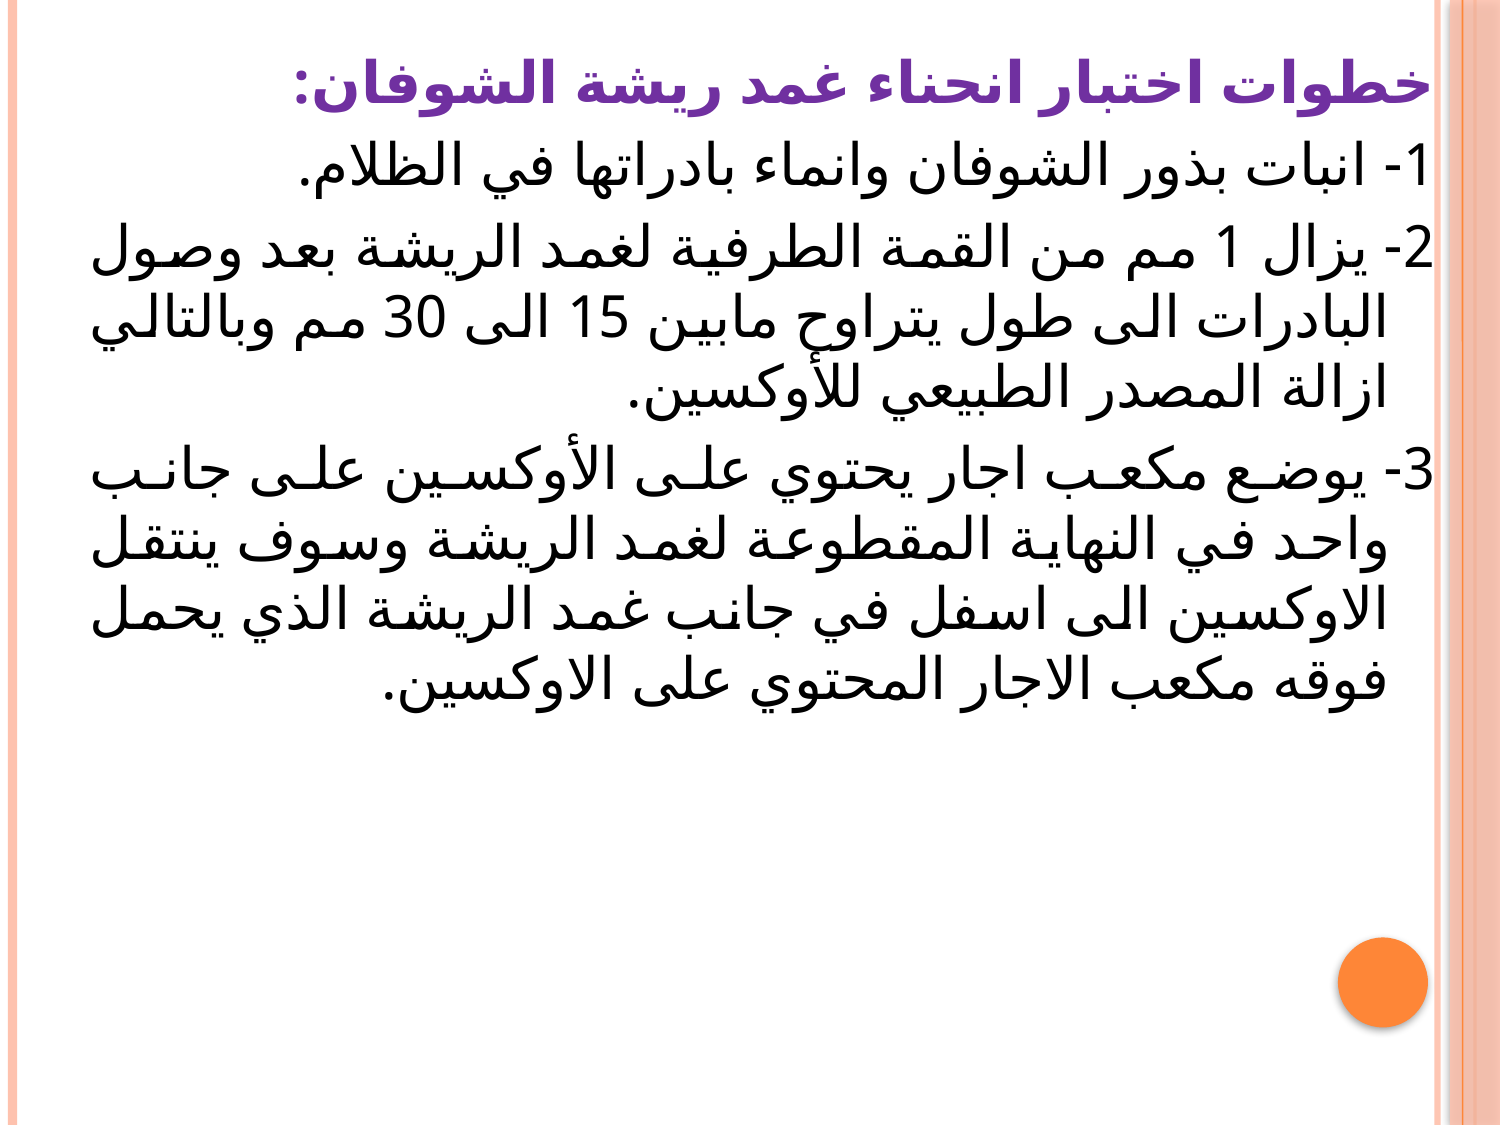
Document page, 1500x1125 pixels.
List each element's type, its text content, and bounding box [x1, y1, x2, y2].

list خطوات اختبار انحناء غمد ريشة الشوفان: 1- انبات بذور الشوفان وانماء بادراتها في الظلام. 2- يزال 1 مم من القمة الطرفية لغمد الريشة بعد وصول البادرات الى طول يتراوح مابين 15 الى 30 مم وبالتالي ازالة المصدر الطبيعي للأوكسين. 3- يوضع مكعب اجار يحتوي على الأوكسين على جانب واحد في النهاية المقطوعة لغمد الريشة وسوف ينتقل الاوكسين الى اسفل في جانب غمد الريشة الذي يحمل فوقه مكعب الاجار المحتوي على الاوكسين. [75, 37, 1450, 1005]
